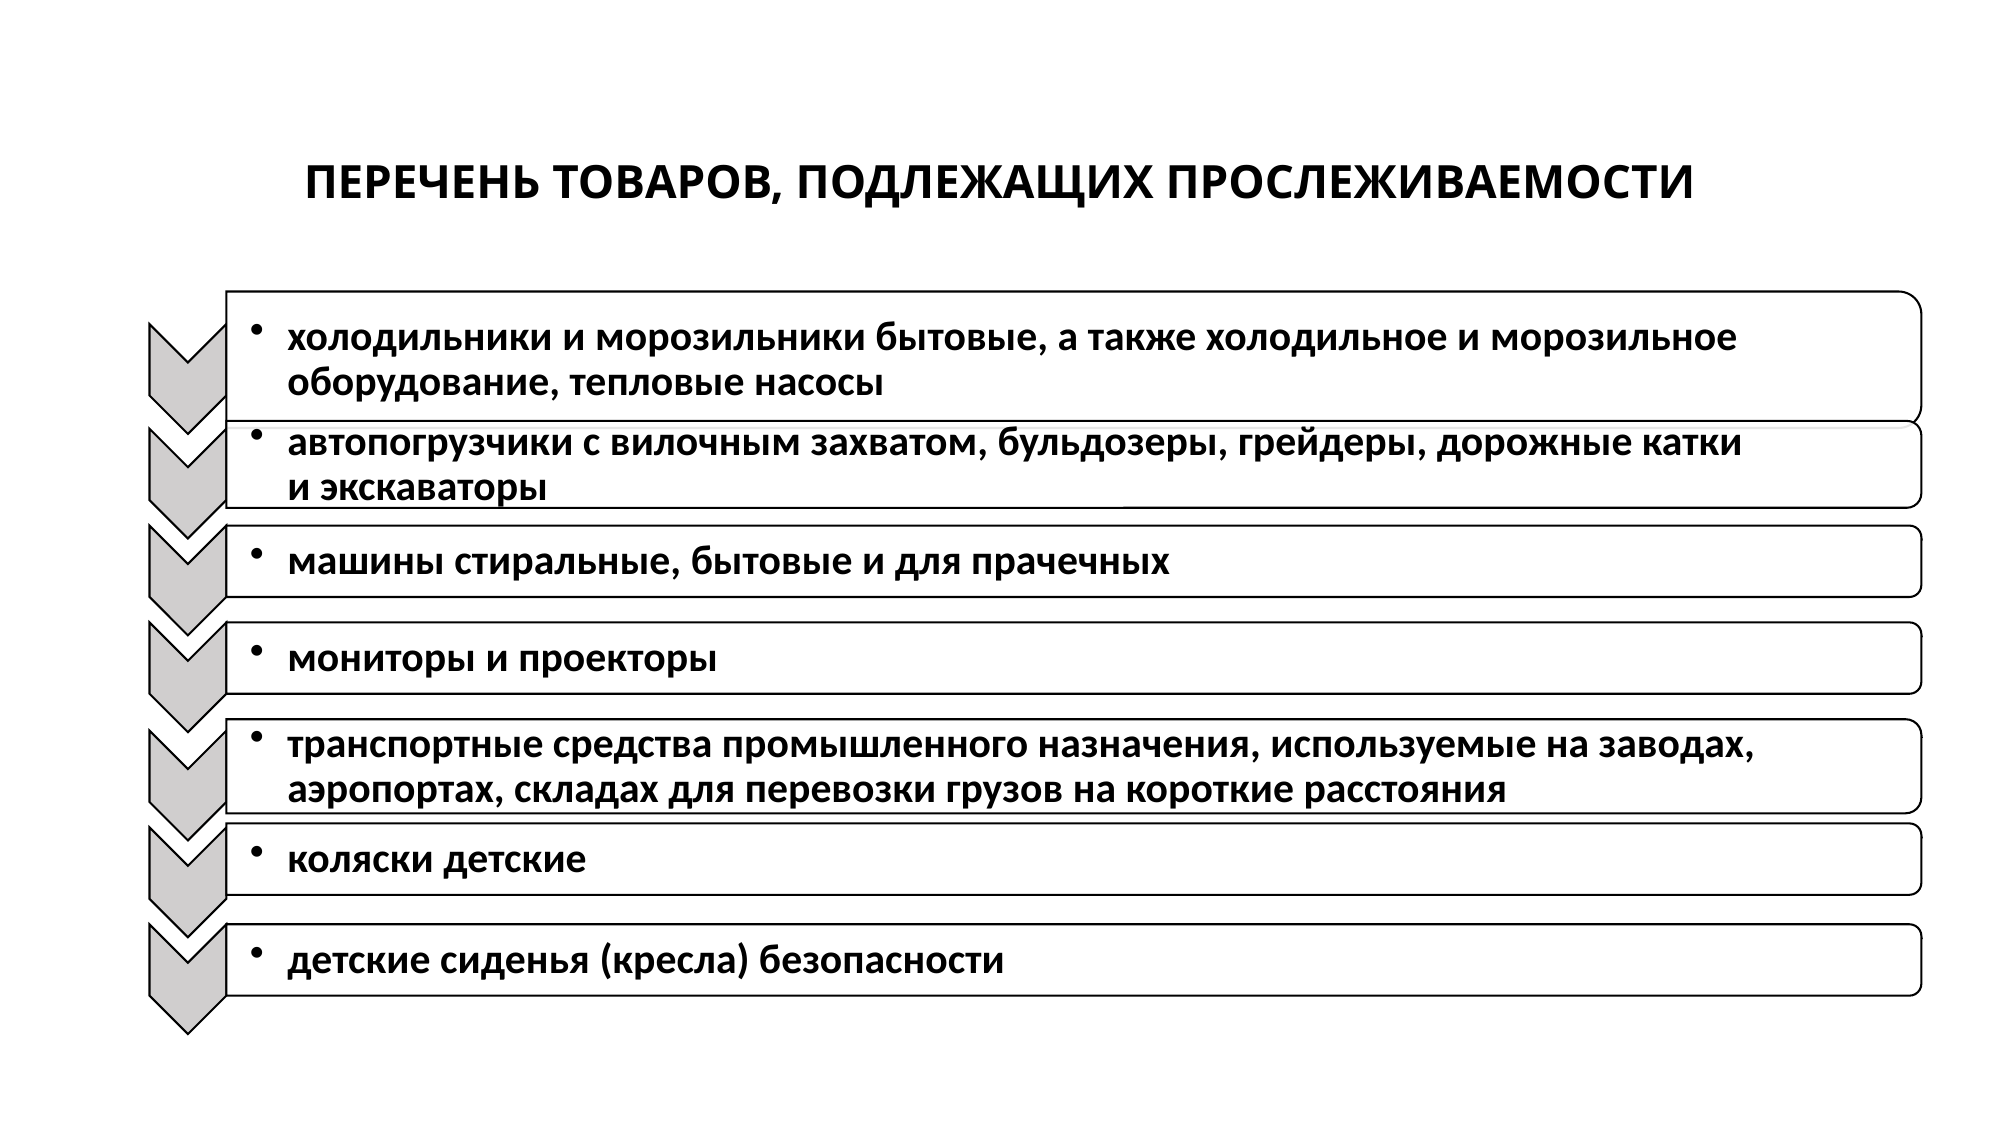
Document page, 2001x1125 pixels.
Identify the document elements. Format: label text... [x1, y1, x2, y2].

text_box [149, 290, 1922, 1035]
title ПЕРЕЧЕНЬ ТОВАРОВ, ПОДЛЕЖАЩИХ ПРОСЛЕЖИВАЕМОСТИ [137, 108, 1863, 259]
